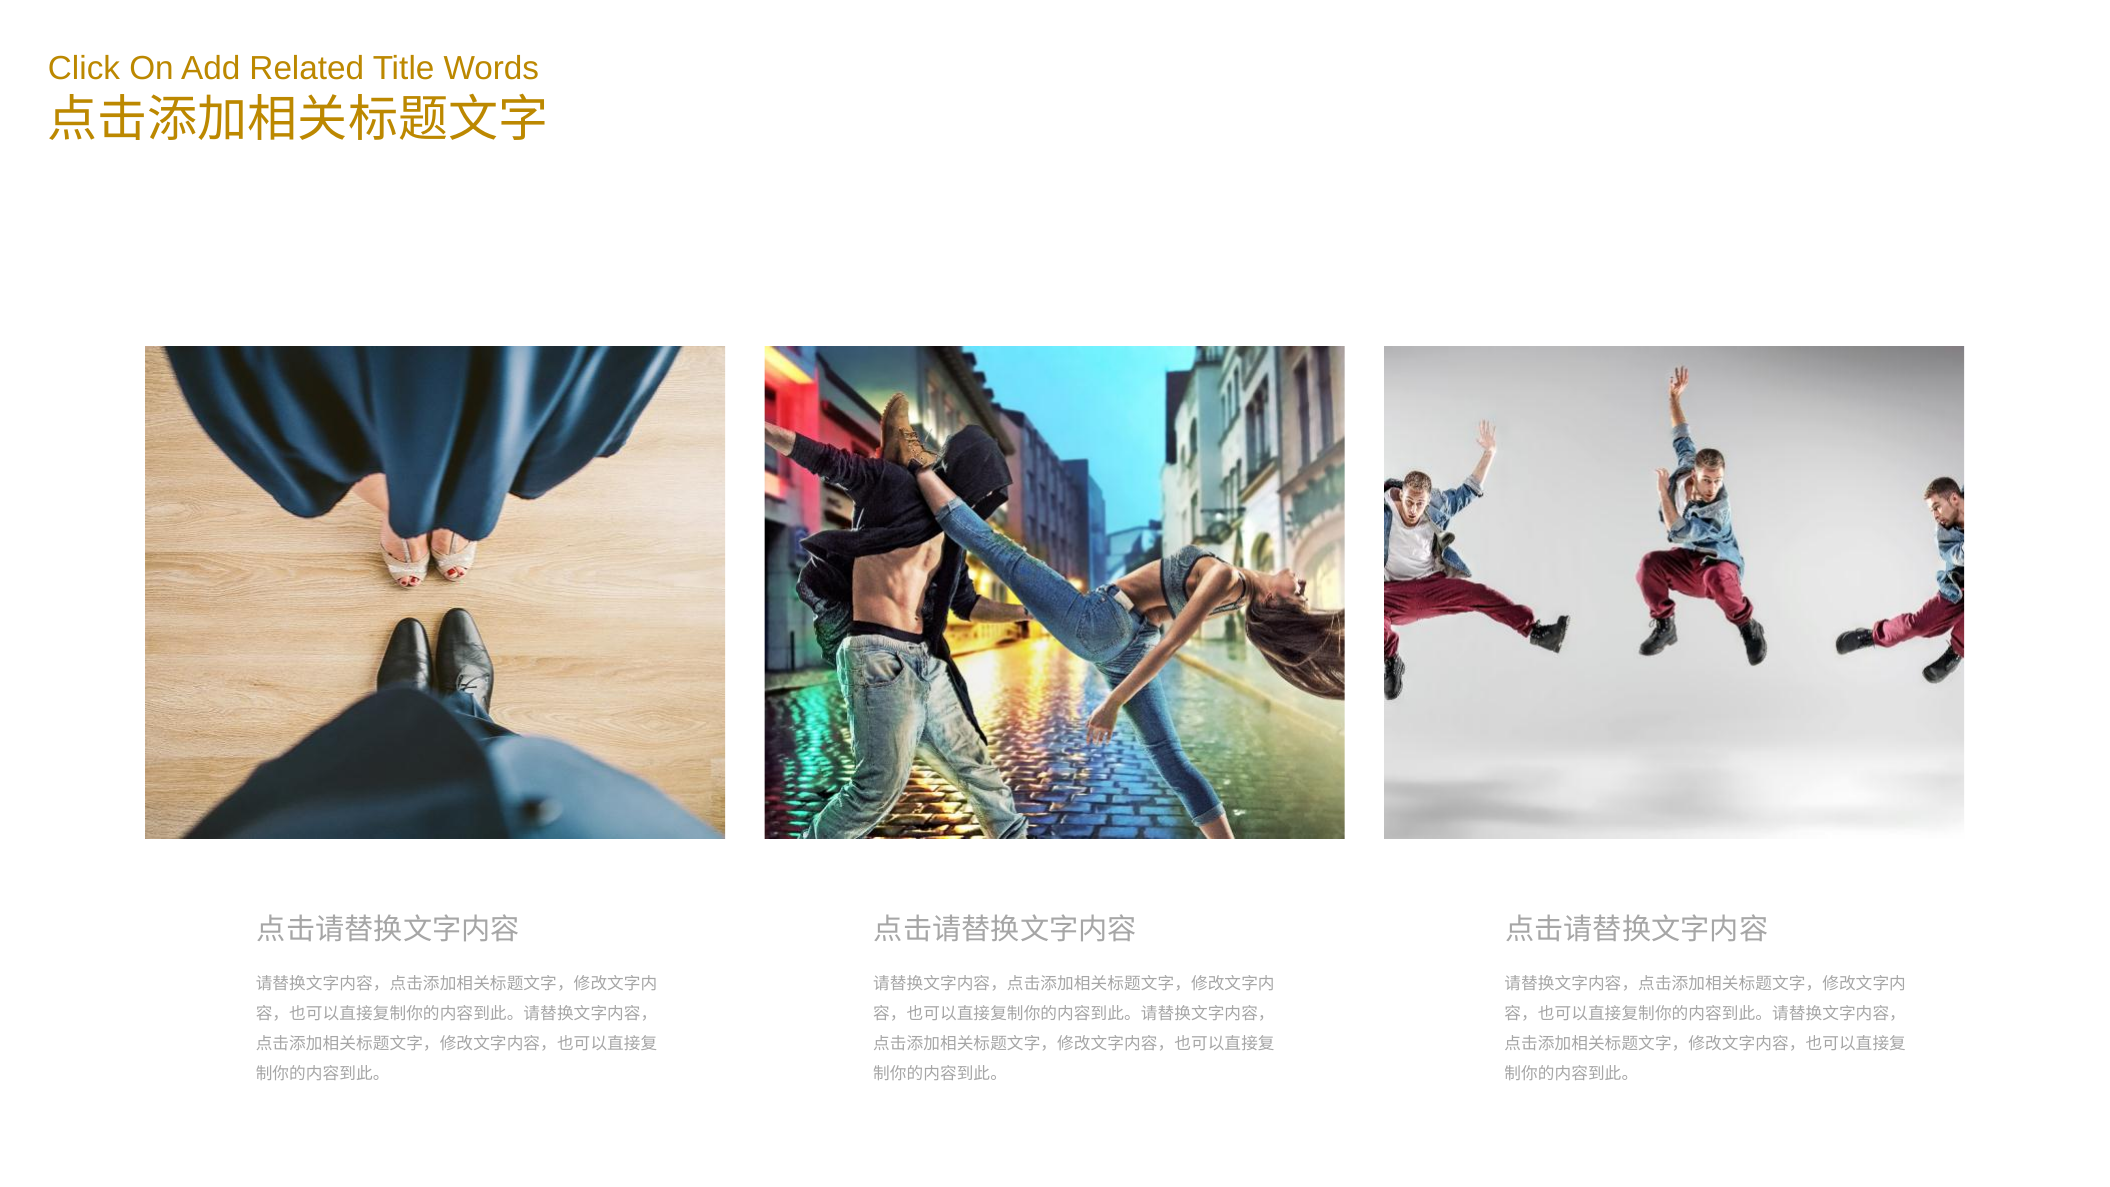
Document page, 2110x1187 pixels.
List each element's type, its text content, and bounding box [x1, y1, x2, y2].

text_box Click On Add Related Title Words 点击添加相关标题文字 [33, 39, 591, 154]
text_box 请替换文字内容，点击添加相关标题文字，修改文字内容，也可以直接复制你的内容到此。请替换文字内容，点击添加相关标题文字，修改文字内容，也可以直接复制你的内容到此。 [856, 954, 1302, 1091]
text_box 请替换文字内容，点击添加相关标题文字，修改文字内容，也可以直接复制你的内容到此。请替换文字内容，点击添加相关标题文字，修改文字内容，也可以直接复制你的内容到此。 [1488, 954, 1933, 1091]
text_box 点击请替换文字内容 [1488, 902, 1785, 954]
text_box [764, 346, 1346, 840]
text_box 点击请替换文字内容 [240, 902, 537, 954]
text_box 点击请替换文字内容 [857, 902, 1154, 954]
text_box 请替换文字内容，点击添加相关标题文字，修改文字内容，也可以直接复制你的内容到此。请替换文字内容，点击添加相关标题文字，修改文字内容，也可以直接复制你的内容到此。 [239, 954, 685, 1091]
text_box [144, 346, 726, 840]
text_box [1383, 346, 1965, 840]
